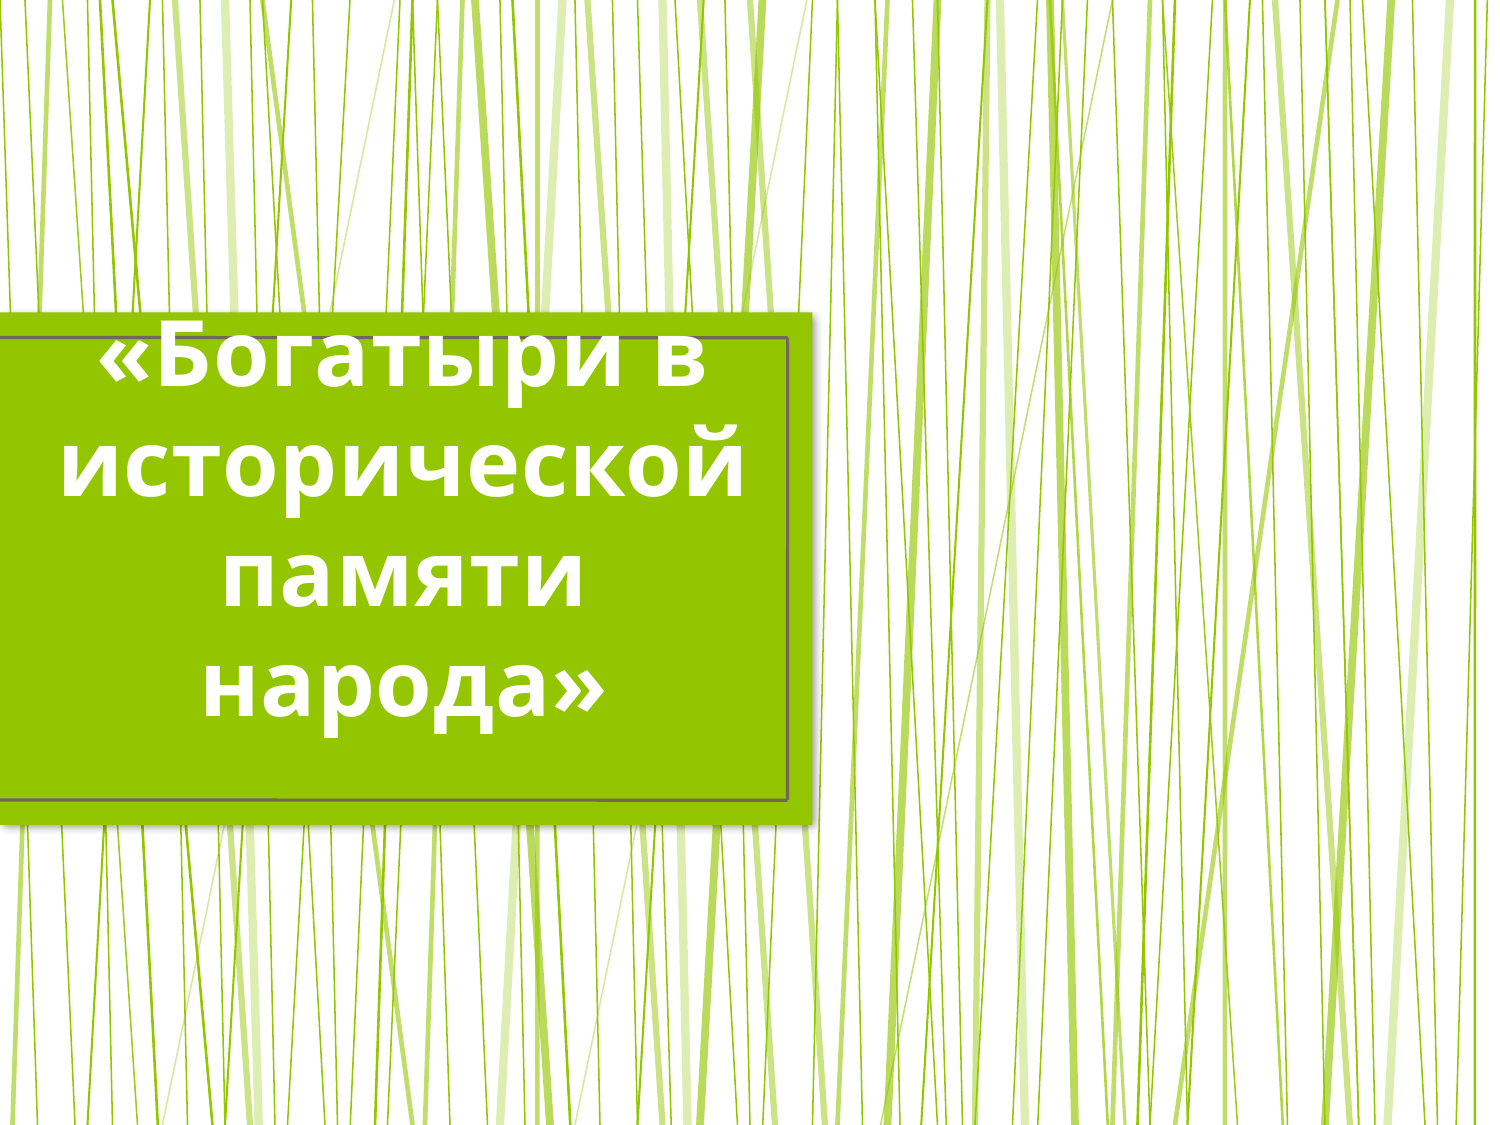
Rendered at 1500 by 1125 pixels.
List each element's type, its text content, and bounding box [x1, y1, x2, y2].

title «Богатыри в исторической памяти народа» [41, 479, 767, 743]
